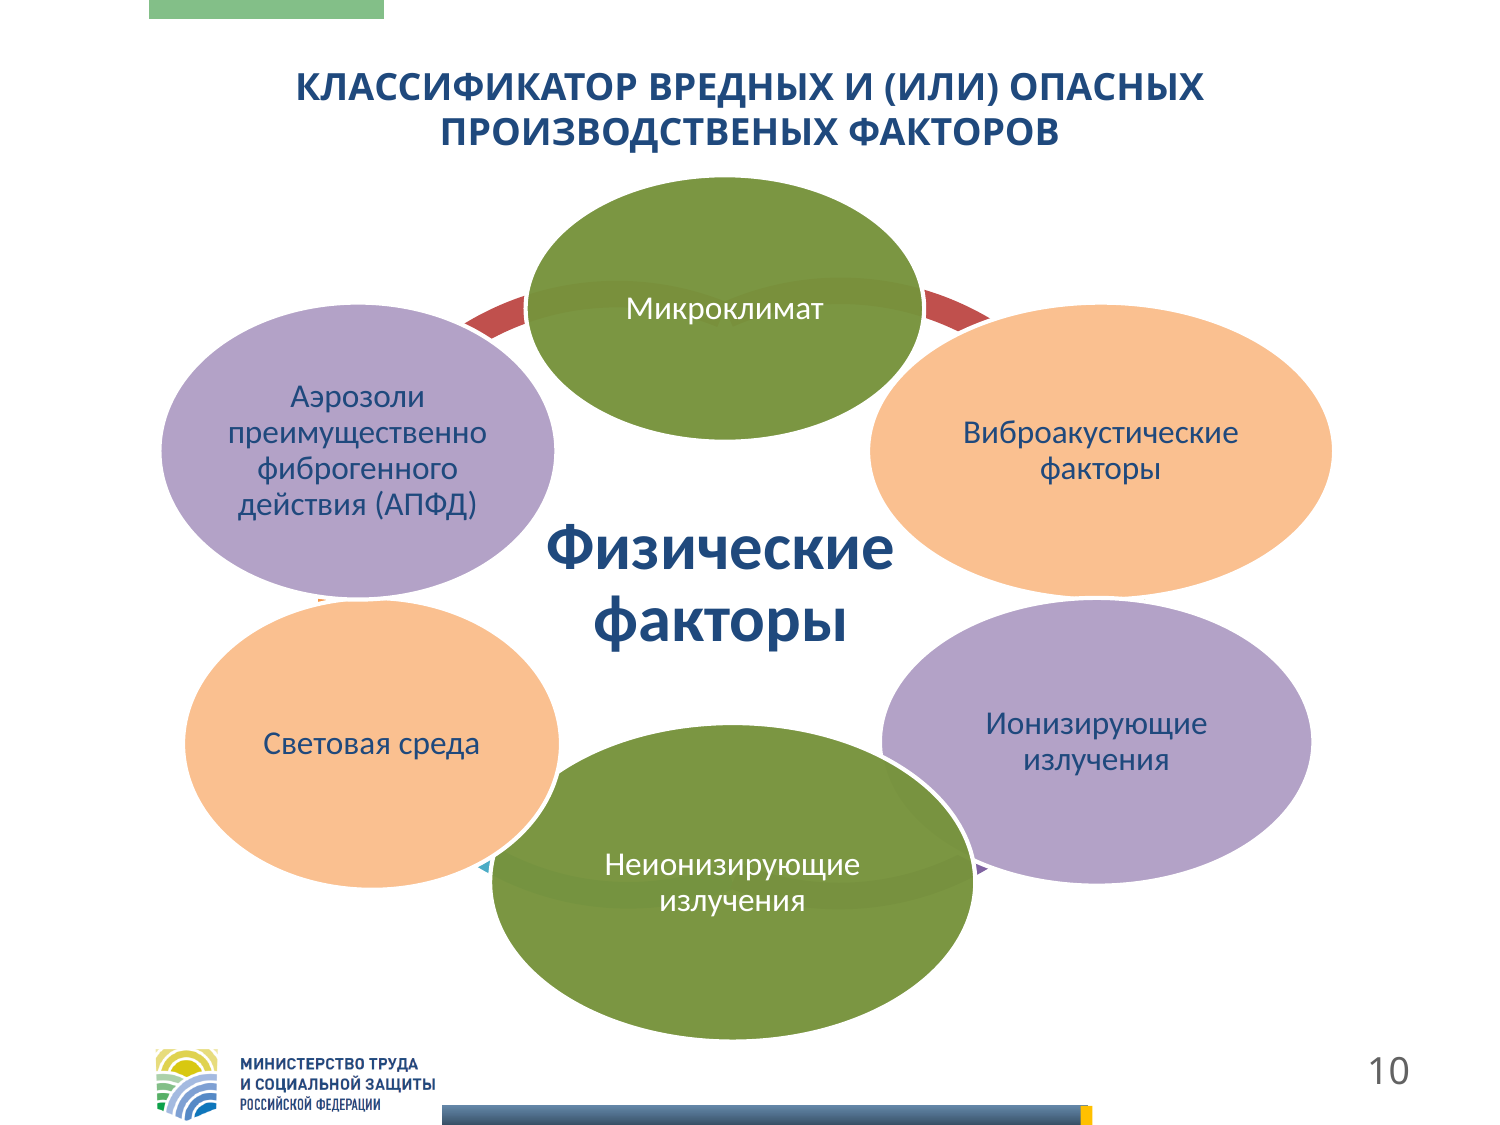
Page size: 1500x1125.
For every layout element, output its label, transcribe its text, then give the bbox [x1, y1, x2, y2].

text_box [448, 1105, 1079, 1125]
picture [147, 1043, 444, 1125]
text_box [76, 228, 1400, 988]
picture [149, 0, 385, 19]
title КЛАССИФИКАТОР ВРЕДНЫХ И (ИЛИ) ОПАСНЫХ ПРОИЗВОДСТВЕНЫХ ФАКТОРОВ [76, 30, 1424, 185]
slide_number 10 [1074, 1042, 1425, 1103]
text_box [1079, 1104, 1094, 1125]
